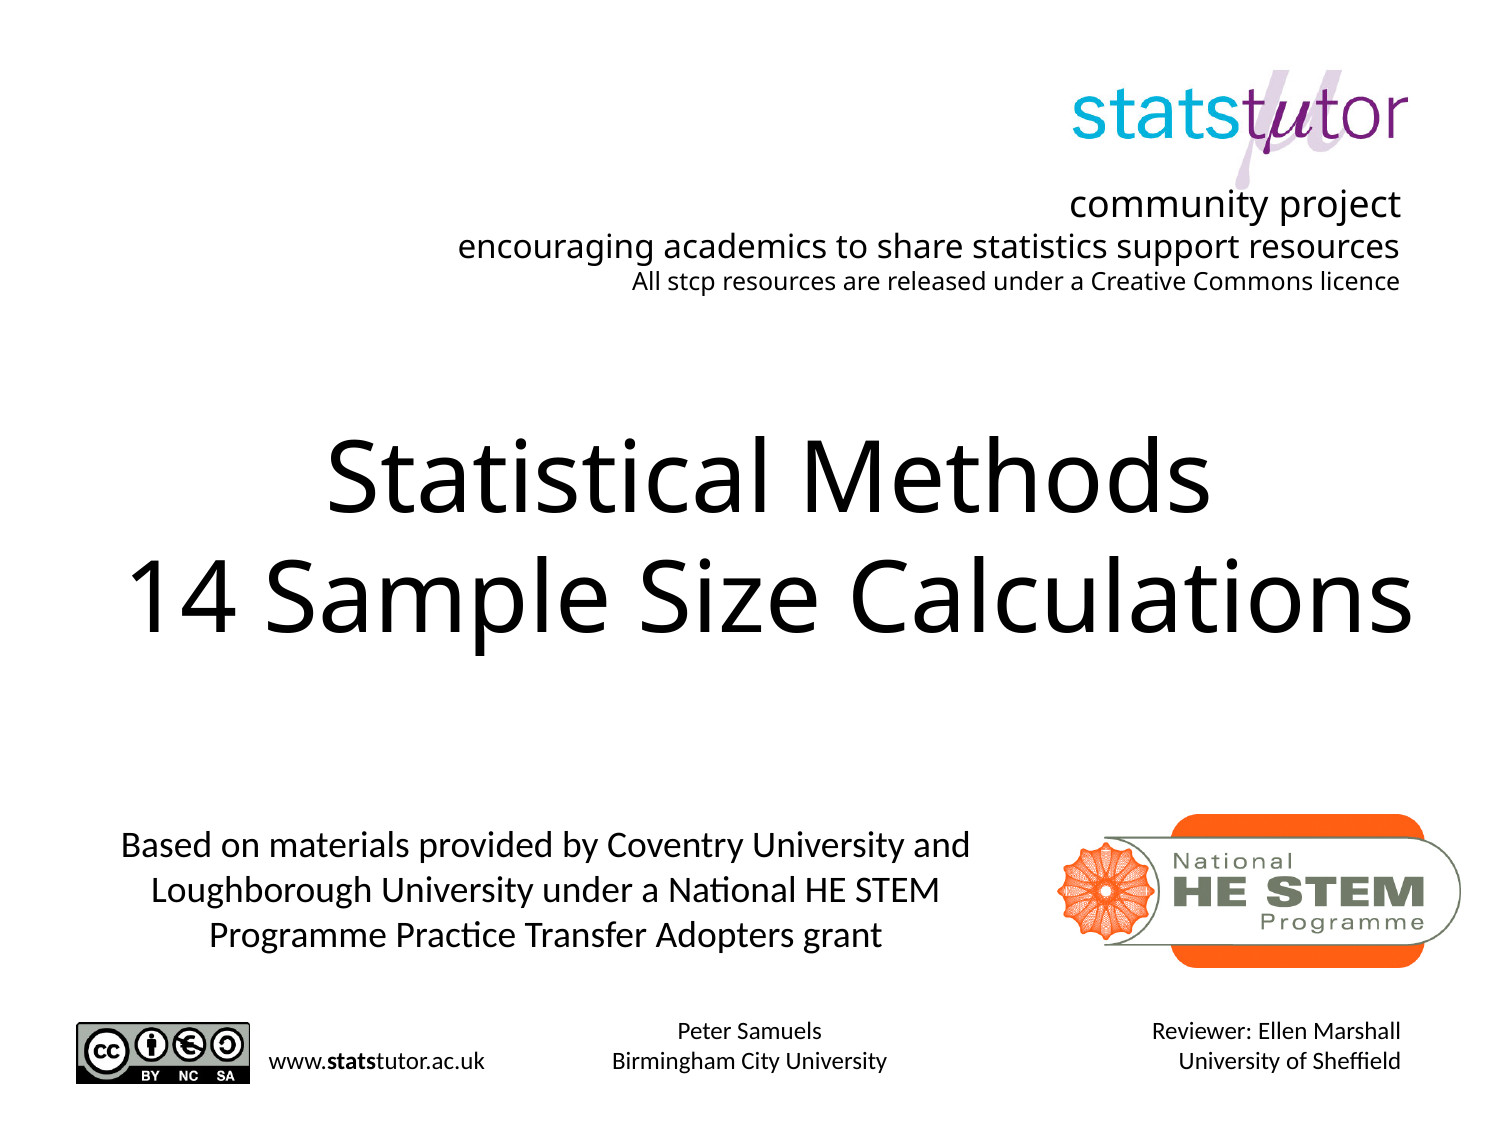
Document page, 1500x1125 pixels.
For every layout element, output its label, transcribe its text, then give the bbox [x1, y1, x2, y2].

text_box Peter Samuels Birmingham City University [549, 1007, 951, 1083]
picture [1063, 58, 1417, 196]
text_box www.statstutor.ac.uk [254, 1036, 526, 1082]
text_box community project encouraging academics to share statistics support resources All stcp resources are released under a Creative Commons licence [123, 172, 1417, 303]
picture [76, 1022, 251, 1084]
picture [1056, 814, 1461, 968]
text_box Based on materials provided by Coventry University and Loughborough University under a National HE STEM Programme Practice Transfer Adopters grant [47, 812, 1046, 963]
title Statistical Methods 14 Sample Size Calculations [96, 349, 1444, 717]
text_box Reviewer: Ellen Marshall University of Sheffield [1038, 1007, 1417, 1083]
